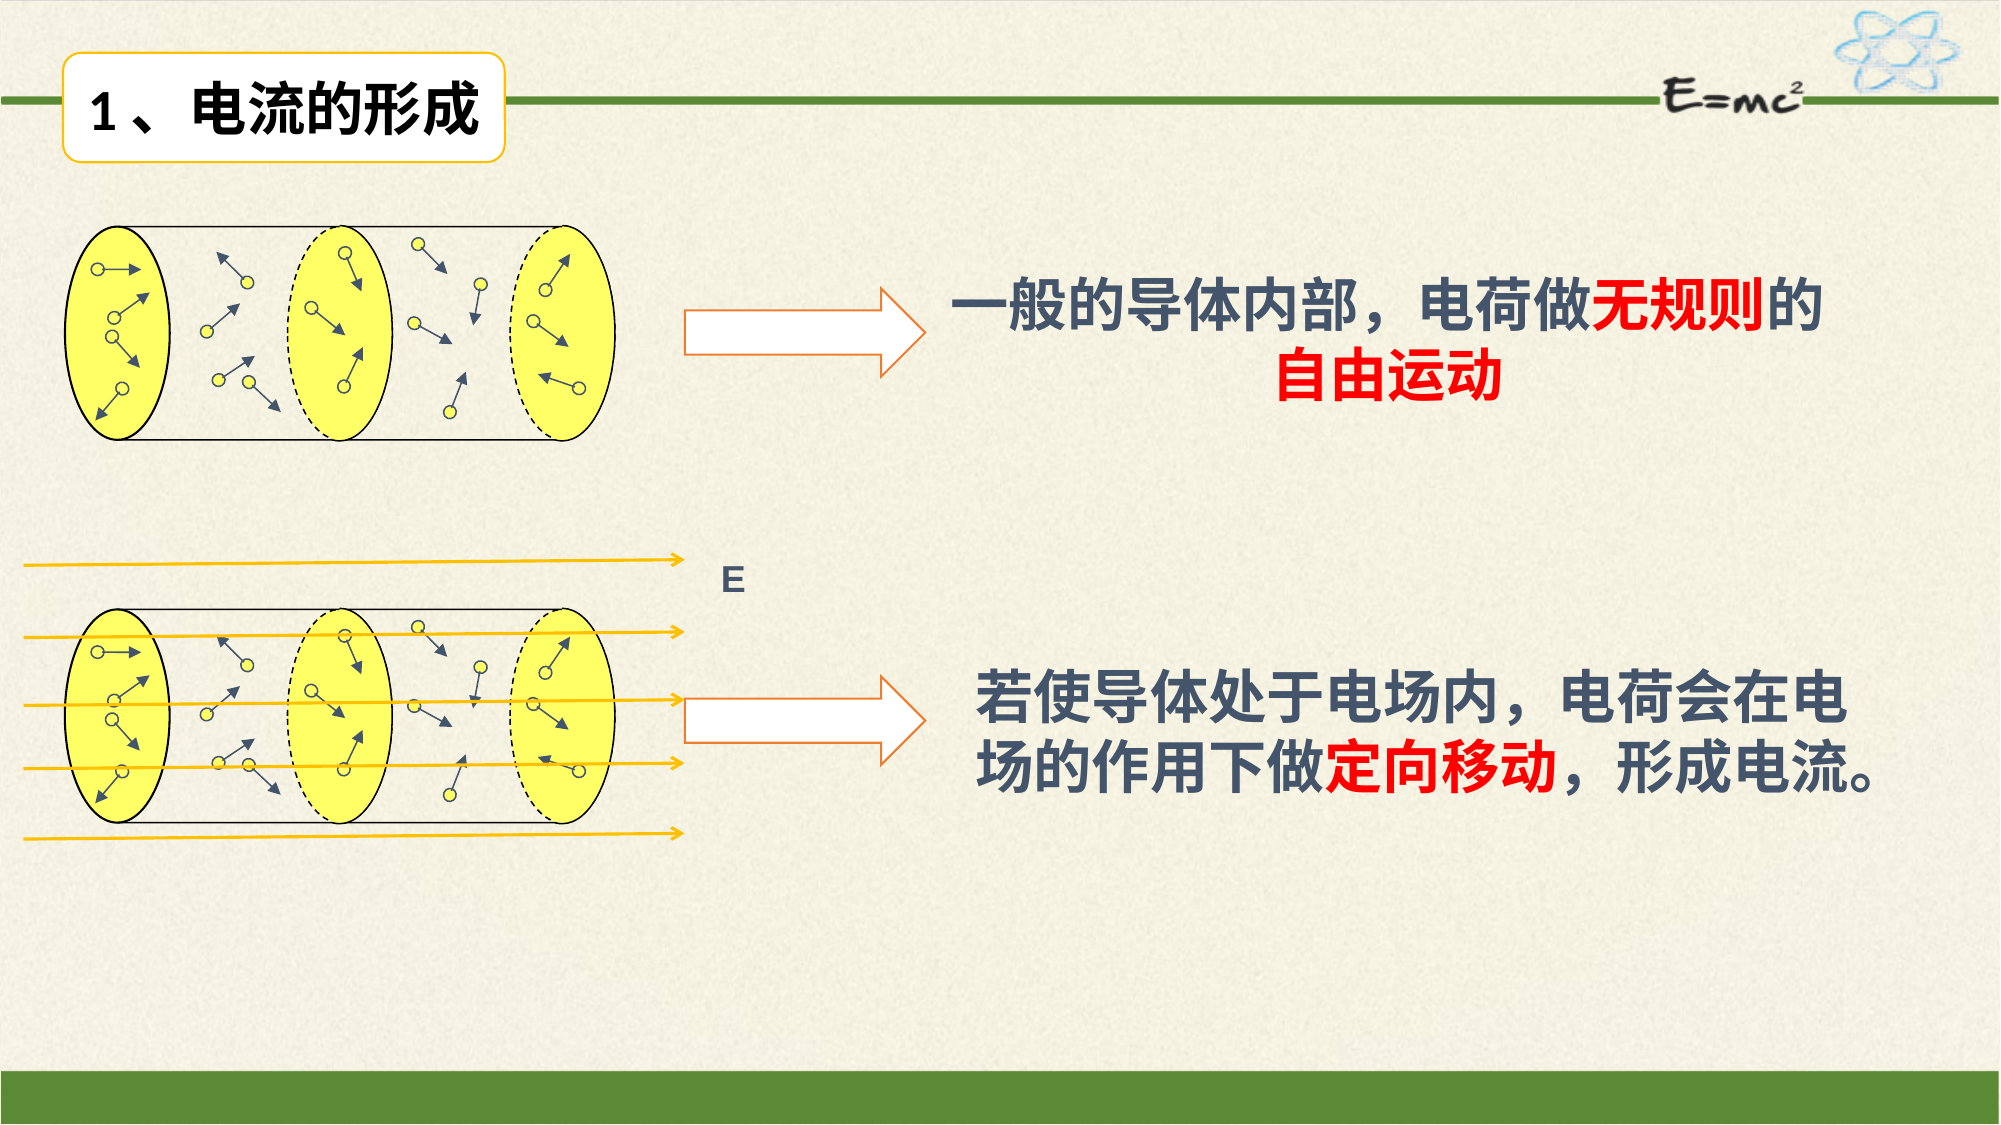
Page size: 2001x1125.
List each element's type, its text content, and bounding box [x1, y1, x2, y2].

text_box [64, 769, 615, 824]
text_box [23, 631, 685, 638]
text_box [23, 559, 685, 566]
text_box [683, 285, 907, 312]
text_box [64, 638, 615, 699]
text_box 若使导体处于电场内，电荷会在电场的作用下做定向移动，形成电流。 [945, 627, 1882, 834]
picture [0, 0, 2001, 1125]
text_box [23, 699, 685, 706]
text_box 一般的导体内部，电荷做无规则的自由运动 [918, 235, 1858, 441]
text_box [23, 833, 685, 840]
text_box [64, 225, 615, 441]
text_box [64, 608, 615, 631]
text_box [64, 706, 615, 763]
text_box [23, 763, 685, 769]
text_box 1、电流的形成 [61, 51, 506, 164]
